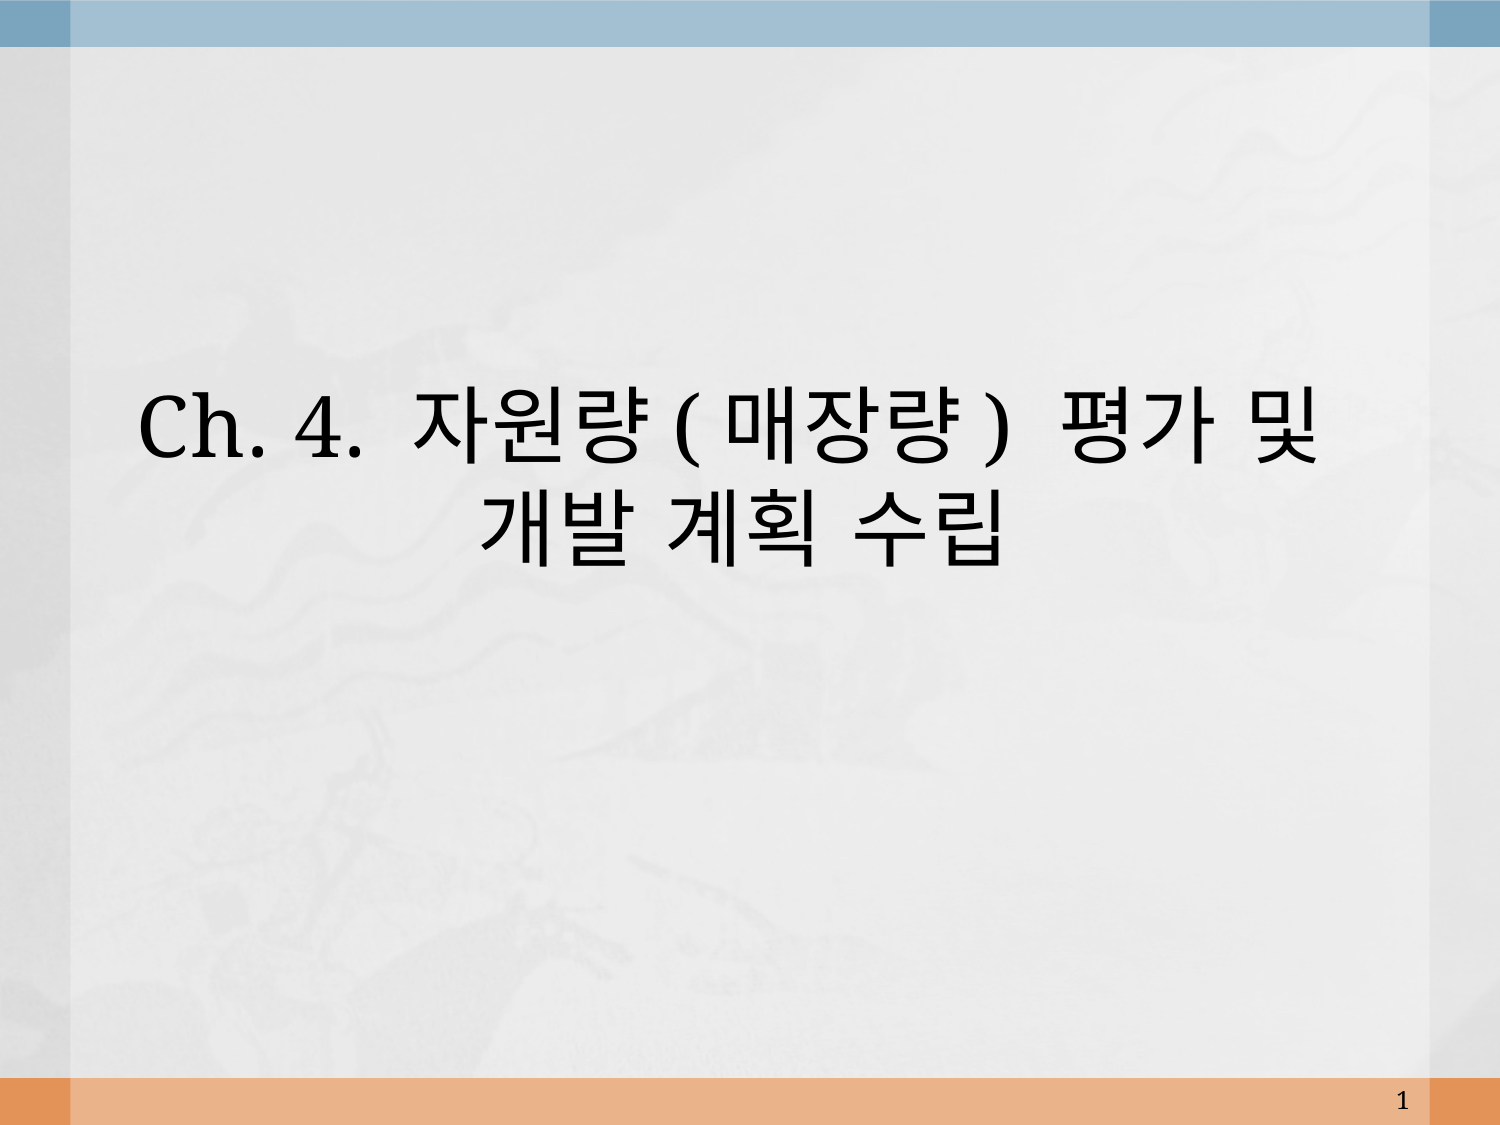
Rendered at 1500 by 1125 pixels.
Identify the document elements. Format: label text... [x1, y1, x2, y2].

slide_number 1 [1074, 1078, 1425, 1125]
title Ch. 4. 자원량(매장량) 평가 및 개발 계획 수립 [117, 351, 1372, 598]
